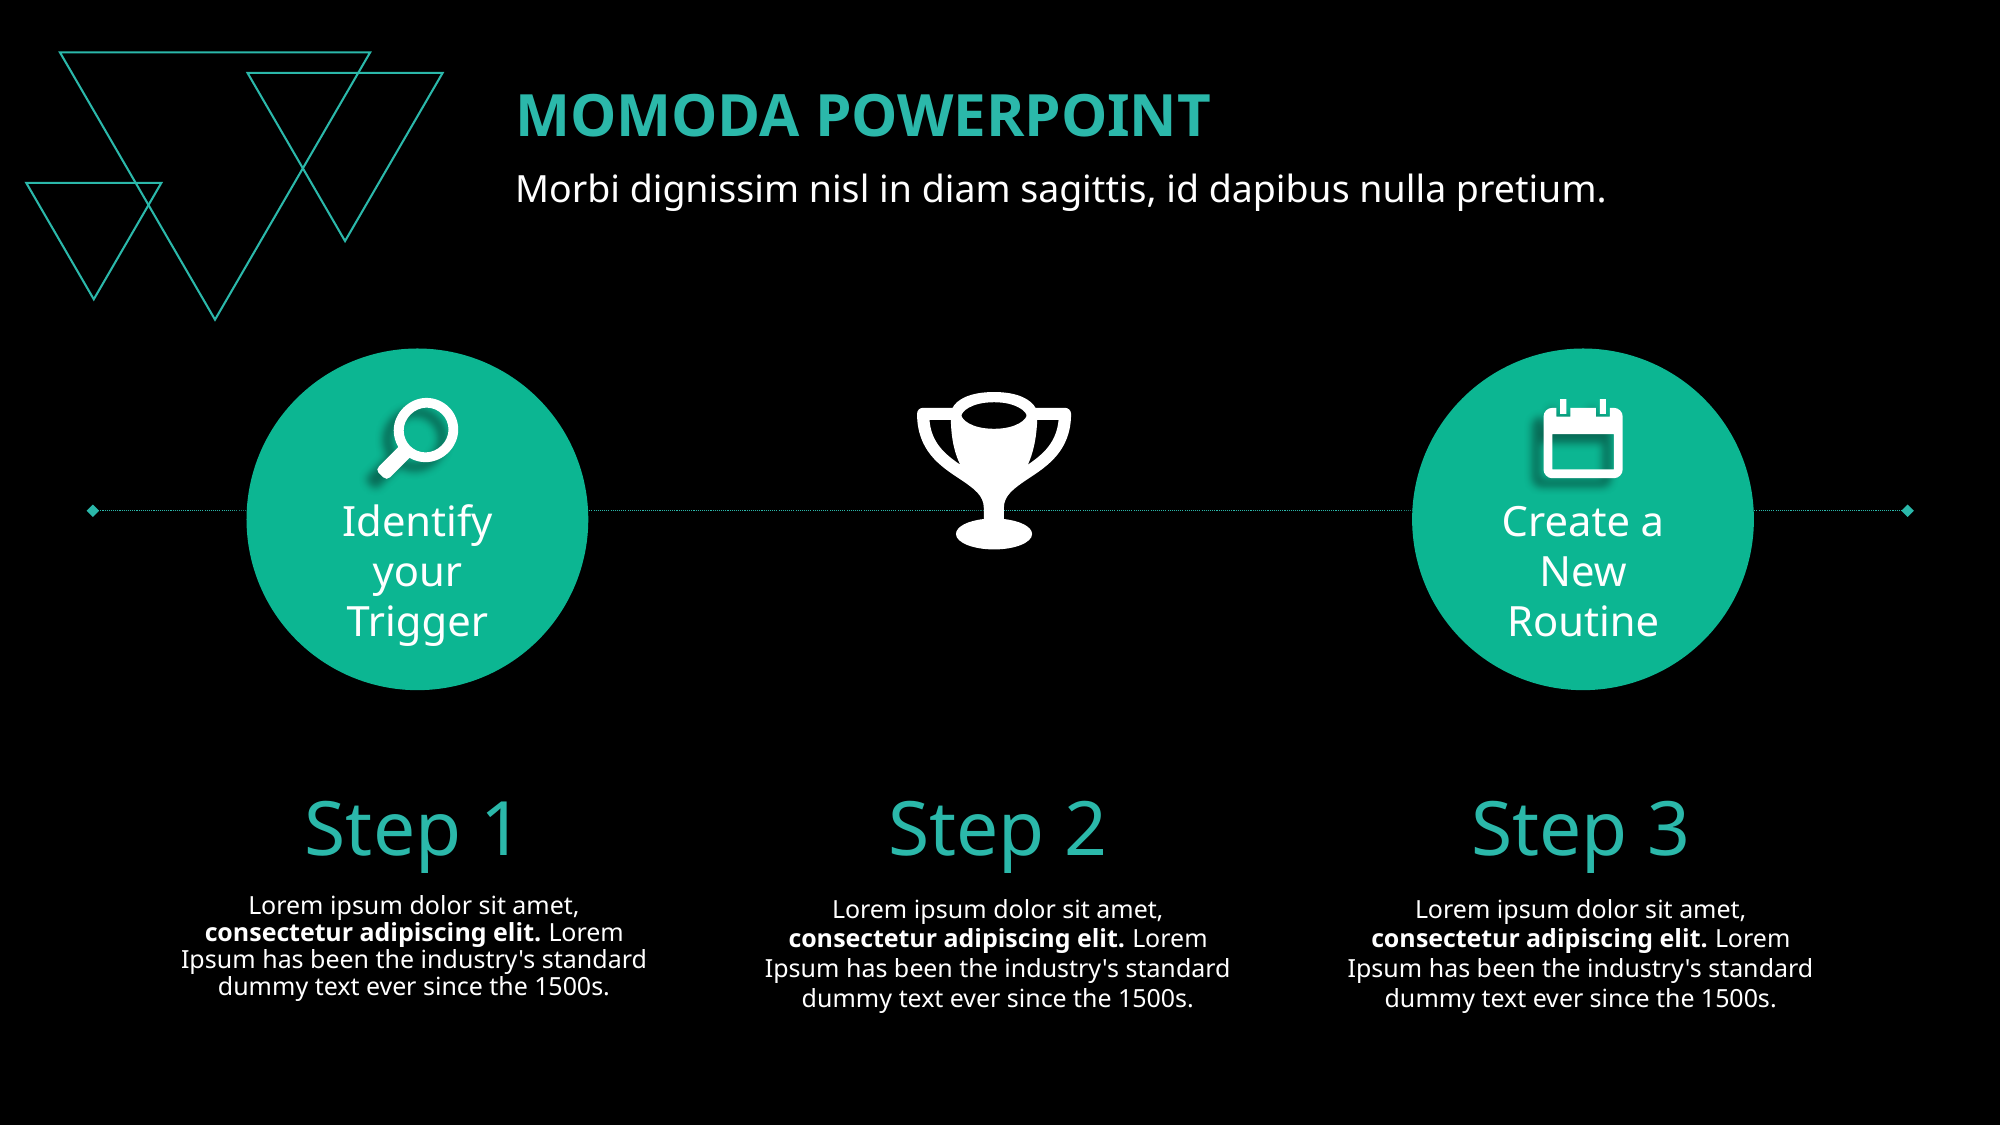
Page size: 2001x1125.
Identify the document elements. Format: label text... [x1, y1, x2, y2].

text_box Lorem ipsum dolor sit amet, consectetur adipiscing elit. Lorem Ipsum has been the industry's standard dummy text ever since the 1500s. [1331, 885, 1831, 1072]
text_box Identify your Trigger [245, 347, 590, 510]
text_box Create a New Routine [1411, 511, 1755, 692]
text_box Step 2 [731, 772, 1265, 878]
text_box Morbi dignissim nisl in diam sagittis, id dapibus nulla pretium. [500, 157, 1918, 218]
text_box Create a New Routine [1411, 347, 1755, 510]
text_box Identify your Trigger [245, 511, 590, 692]
text_box [376, 396, 460, 480]
text_box [954, 511, 1034, 551]
text_box [58, 51, 372, 322]
text_box Step 1 [148, 772, 681, 878]
text_box Step 3 [1314, 772, 1848, 878]
text_box Lorem ipsum dolor sit amet, consectetur adipiscing elit. Lorem Ipsum has been the industry's standard dummy text ever since the 1500s. [164, 885, 664, 1072]
text_box MOMODA POWERPOINT [500, 71, 1354, 156]
text_box [916, 390, 1073, 510]
text_box [245, 71, 445, 244]
text_box [1542, 398, 1624, 480]
text_box Lorem ipsum dolor sit amet, consectetur adipiscing elit. Lorem Ipsum has been the industry's standard dummy text ever since the 1500s. [748, 885, 1248, 1072]
text_box [24, 181, 164, 302]
